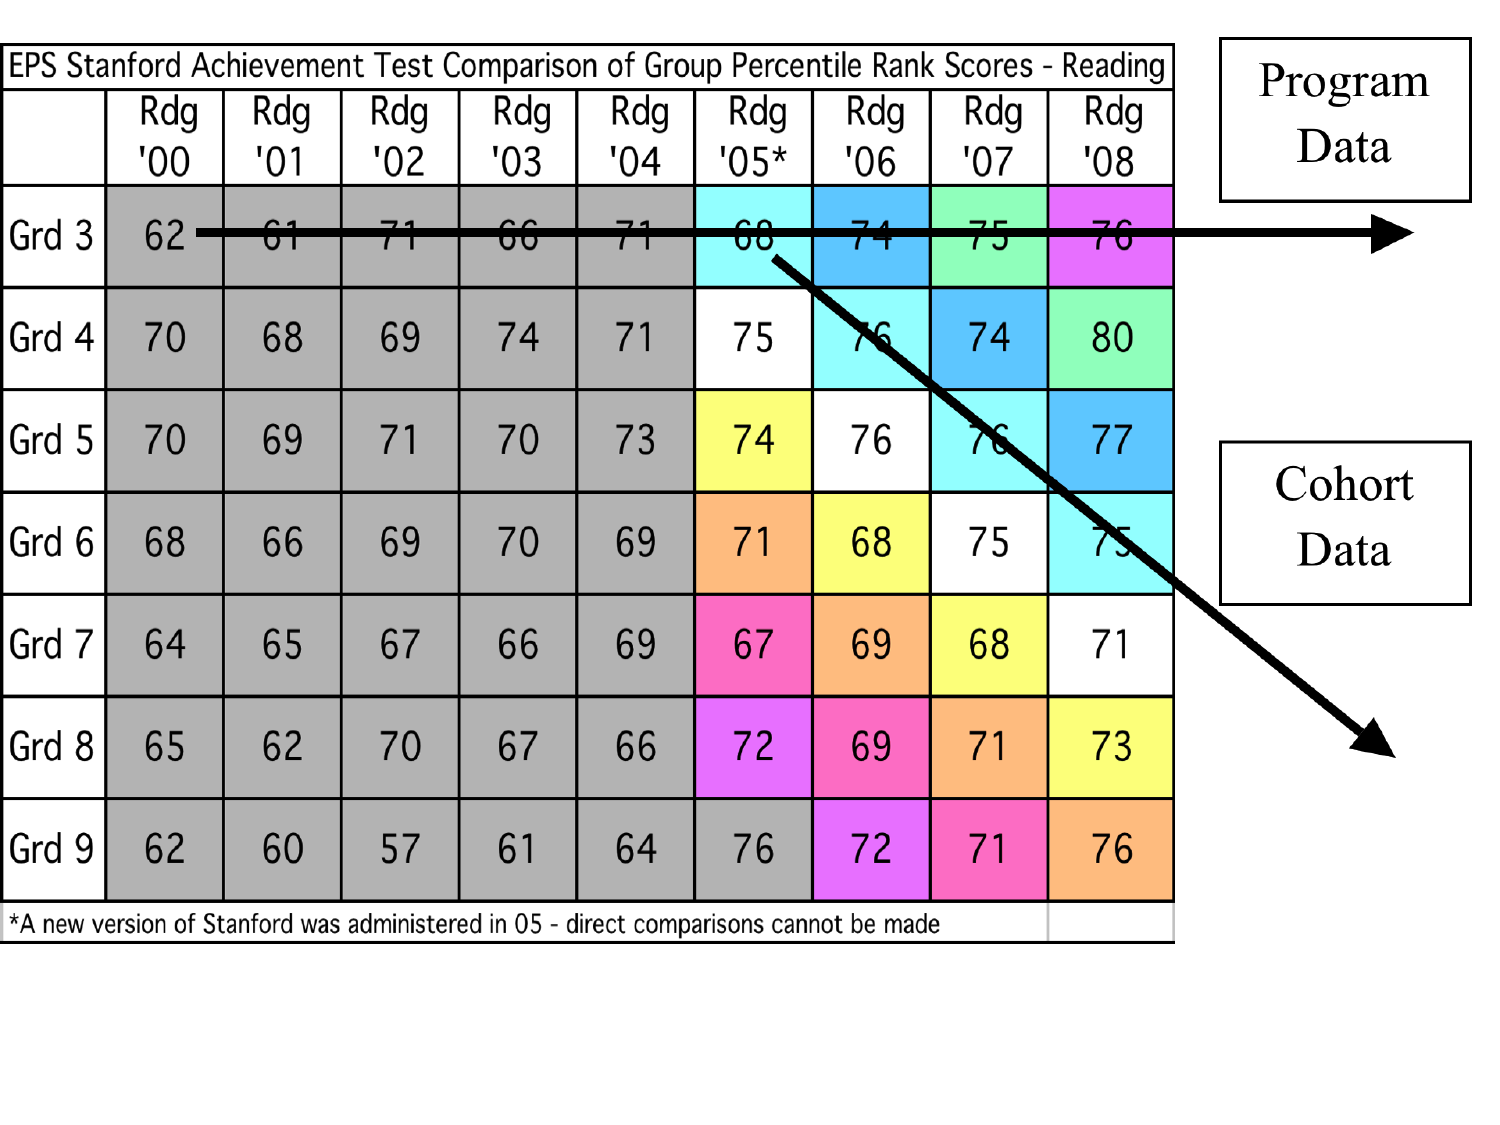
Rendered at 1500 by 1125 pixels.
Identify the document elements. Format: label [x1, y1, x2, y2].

text_box [0, 0, 1500, 1125]
